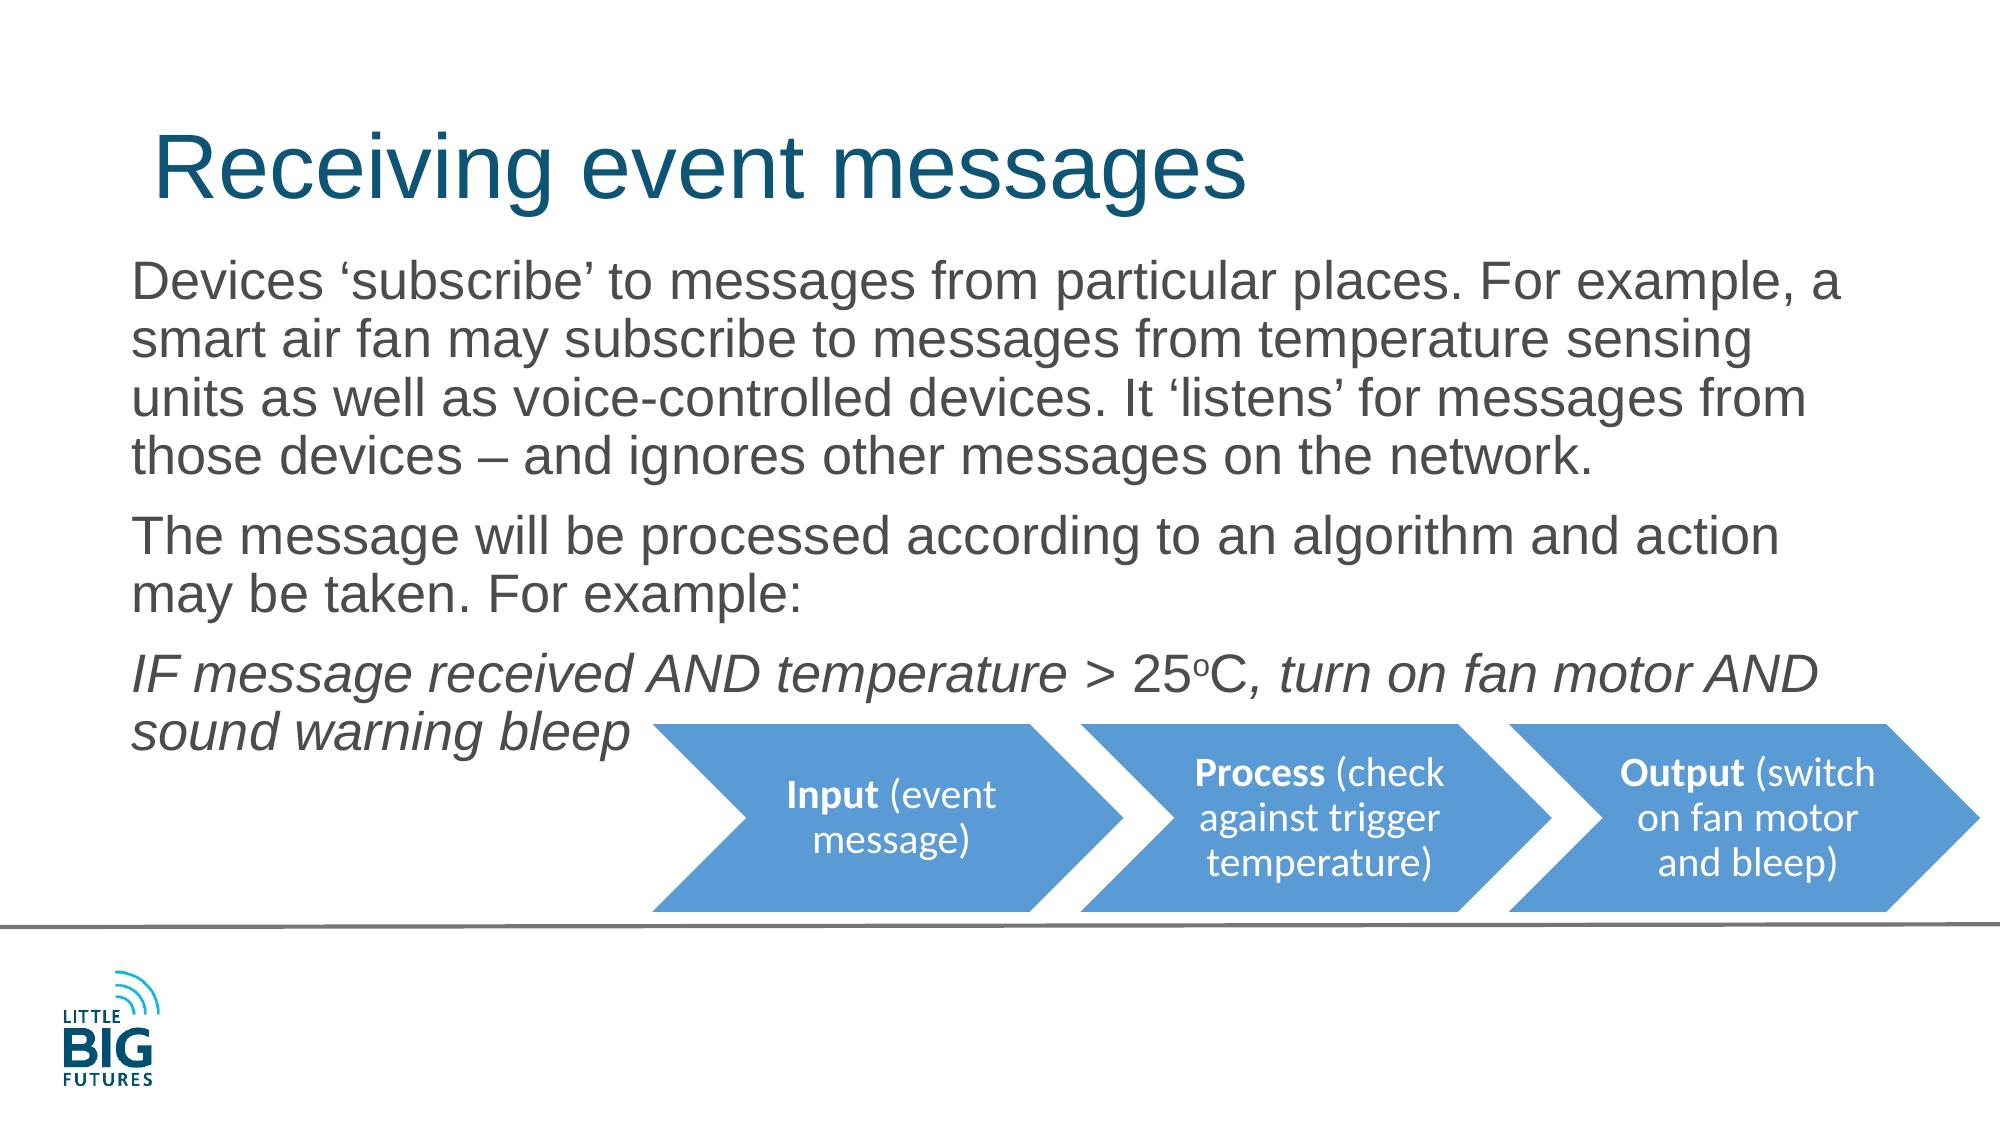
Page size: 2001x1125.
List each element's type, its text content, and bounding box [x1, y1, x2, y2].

title Receiving event messages [137, 59, 1863, 244]
list Devices ‘subscribe’ to messages from particular places. For example, a smart air fan may subscribe to messages from temperature sensing units as well as voice-controlled devices. It ‘listens’ for messages from those devices – and ignores other messages on the network. The message will be processed according to an algorithm and action may be taken. For example: IF message received AND temperature > 25oC, turn on fan motor AND sound warning bleep [116, 244, 1863, 1014]
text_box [648, 541, 1983, 1095]
picture [27, 938, 196, 1118]
